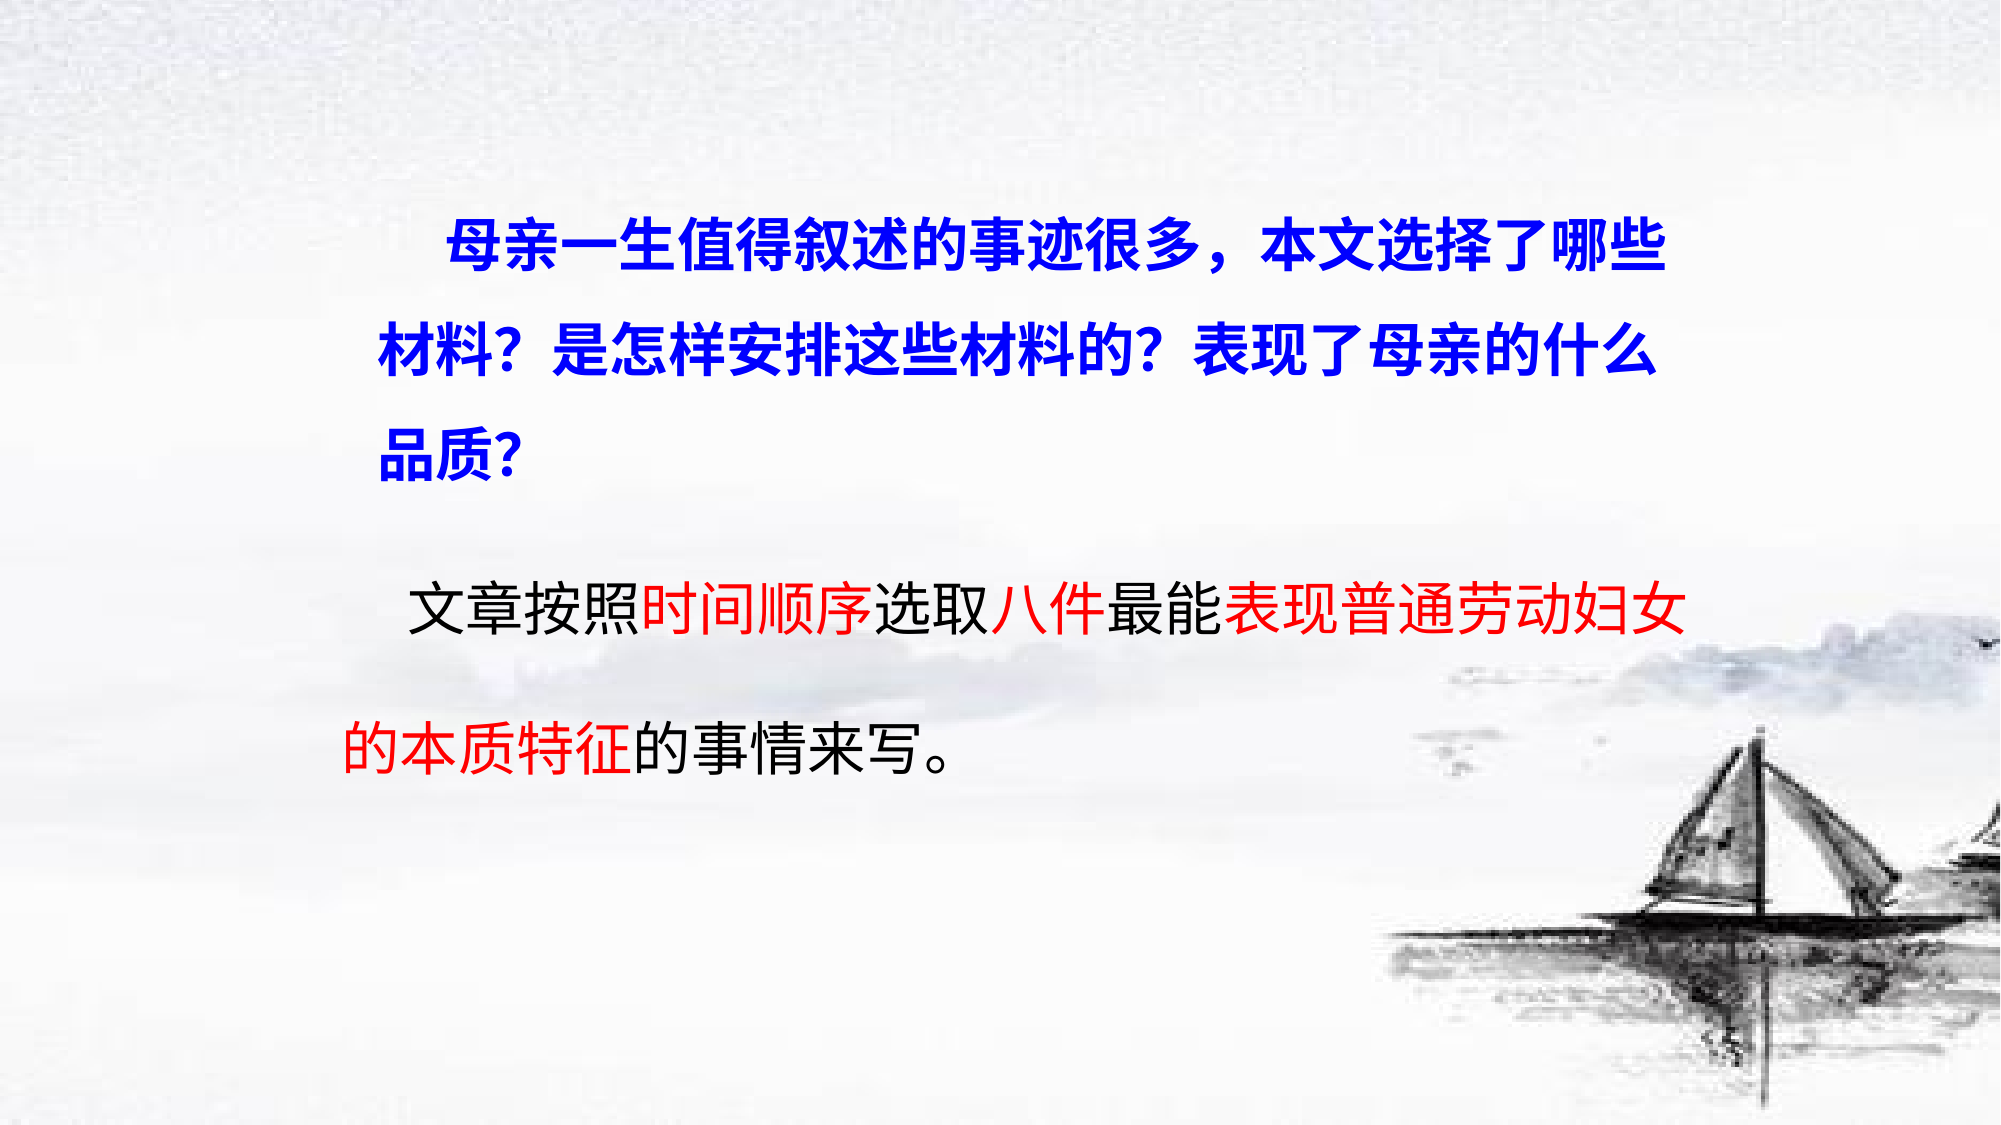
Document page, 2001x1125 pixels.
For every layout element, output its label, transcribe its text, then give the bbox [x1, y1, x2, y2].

text_box 文章按照时间顺序选取八件最能表现普通劳动妇女的本质特征的事情来写。 [326, 494, 1745, 790]
text_box 母亲一生值得叙述的事迹很多，本文选择了哪些材料？是怎样安排这些材料的？表现了母亲的什么品质？ [362, 166, 1709, 494]
picture [0, 0, 2001, 1125]
